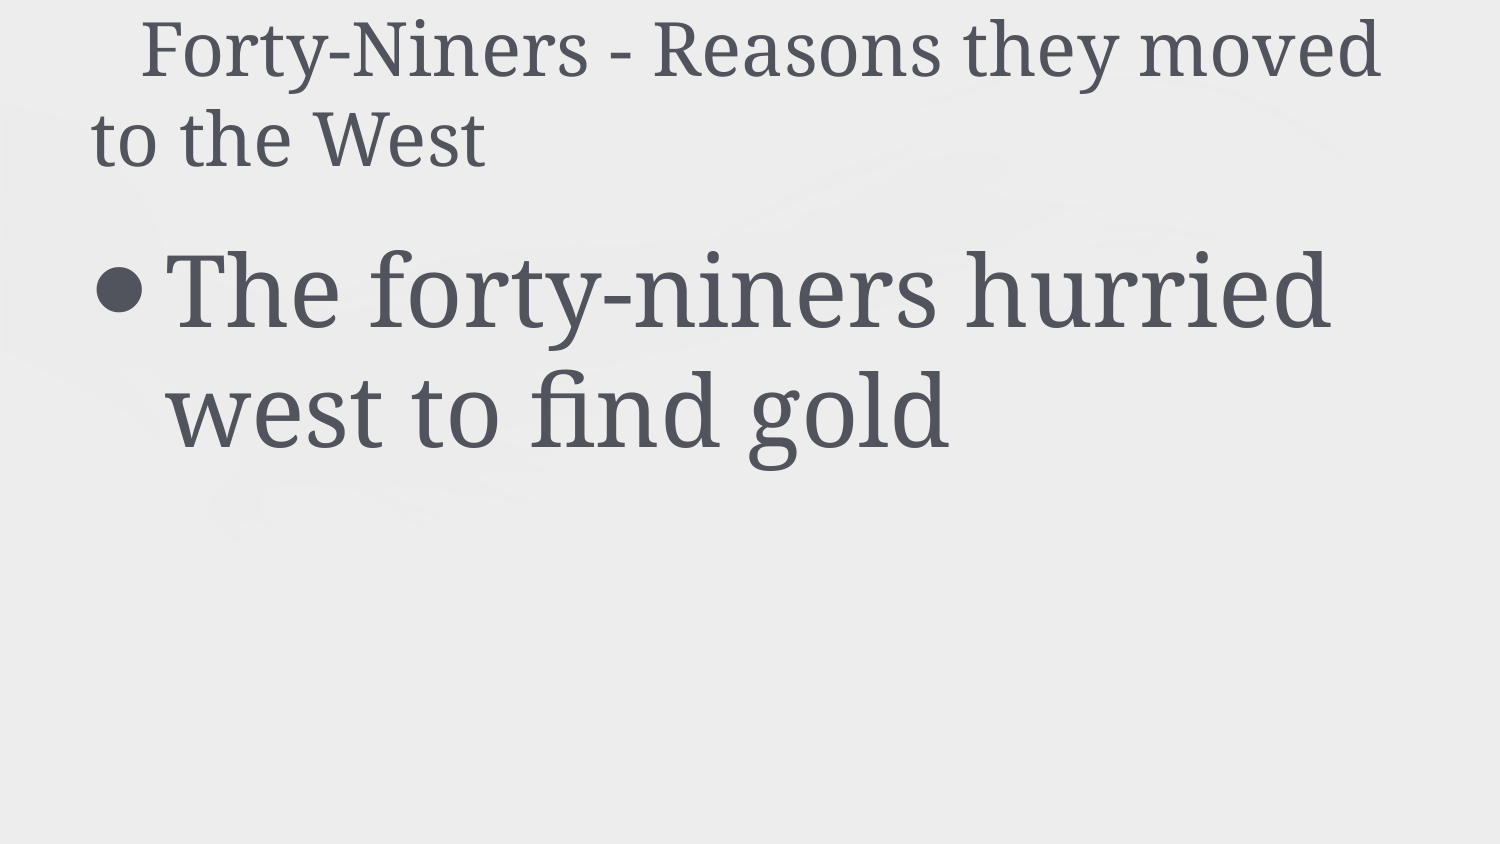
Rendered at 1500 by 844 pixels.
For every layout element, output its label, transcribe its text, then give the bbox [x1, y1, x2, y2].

title Forty-Niners - Reasons they moved to the West [75, 25, 1425, 197]
list The forty-niners hurried west to find gold [75, 212, 1425, 808]
